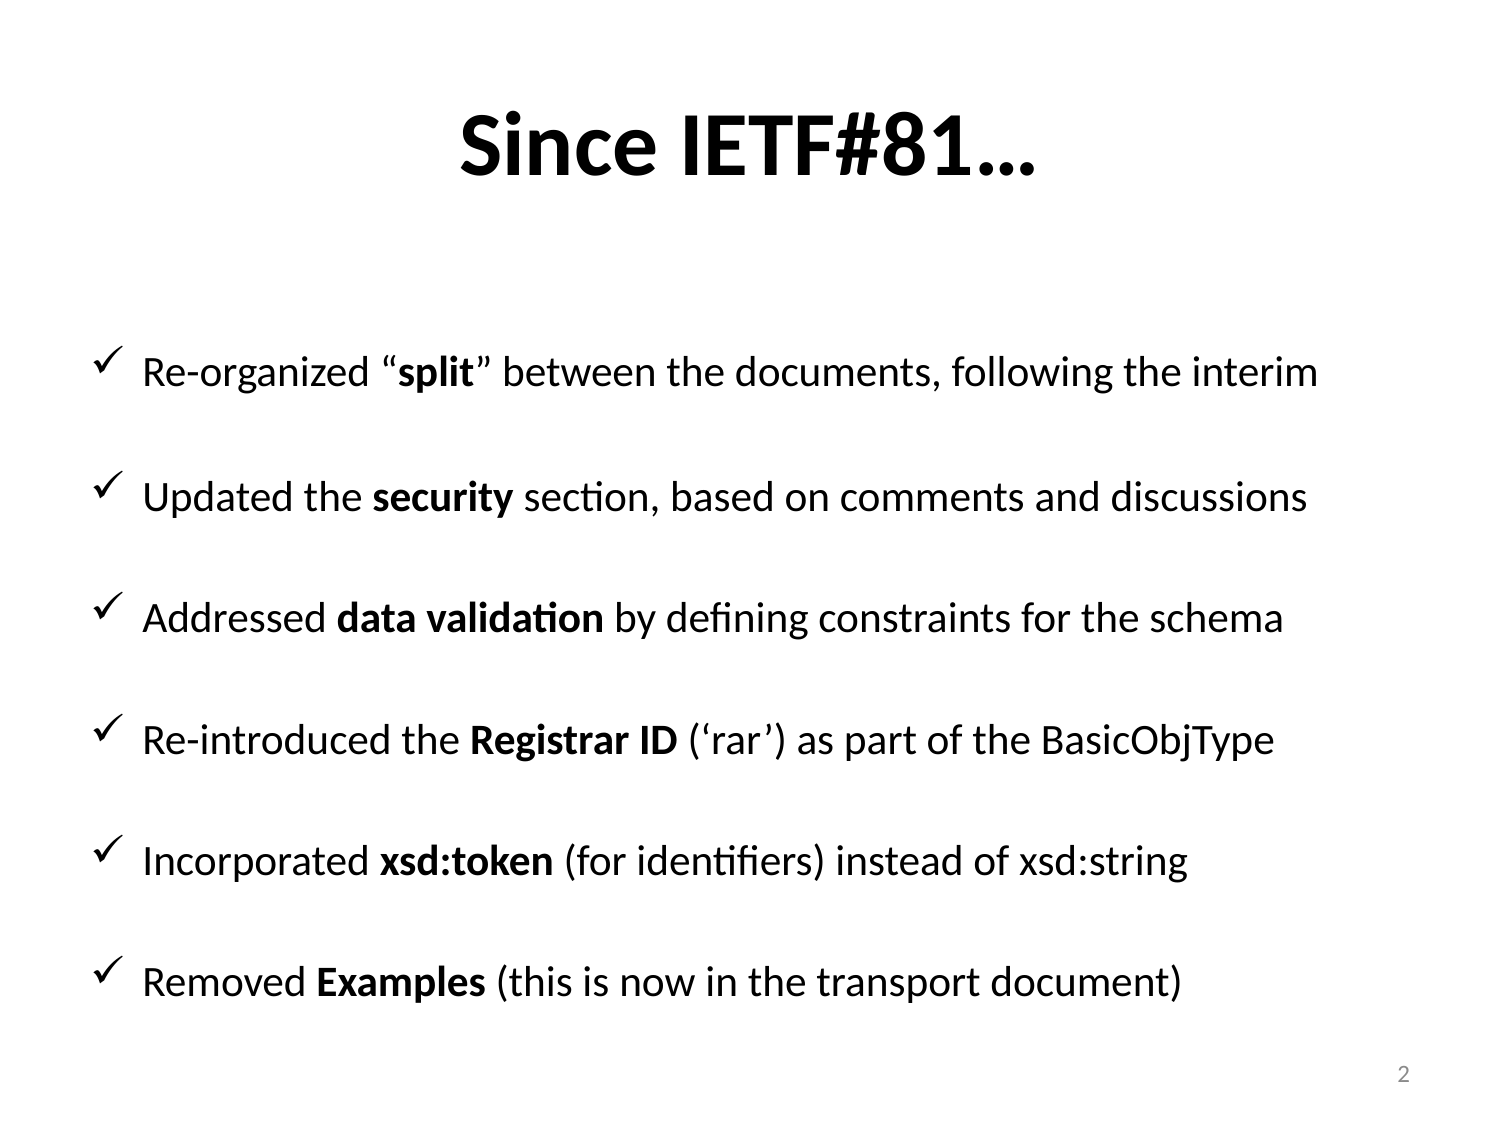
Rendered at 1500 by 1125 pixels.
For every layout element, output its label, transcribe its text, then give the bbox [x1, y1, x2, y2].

slide_number 1 [1074, 1042, 1425, 1103]
list Re-organized “split” between the documents, following the interim Updated the security section, based on comments and discussions Addressed data validation by defining constraints for the schema Re-introduced the Registrar ID (‘rar’) as part of the BasicObjType Incorporated xsd:token (for identifiers) instead of xsd:string Removed Examples (this is now in the transport document) [75, 335, 1425, 1014]
title Since IETF#81… [75, 45, 1425, 233]
